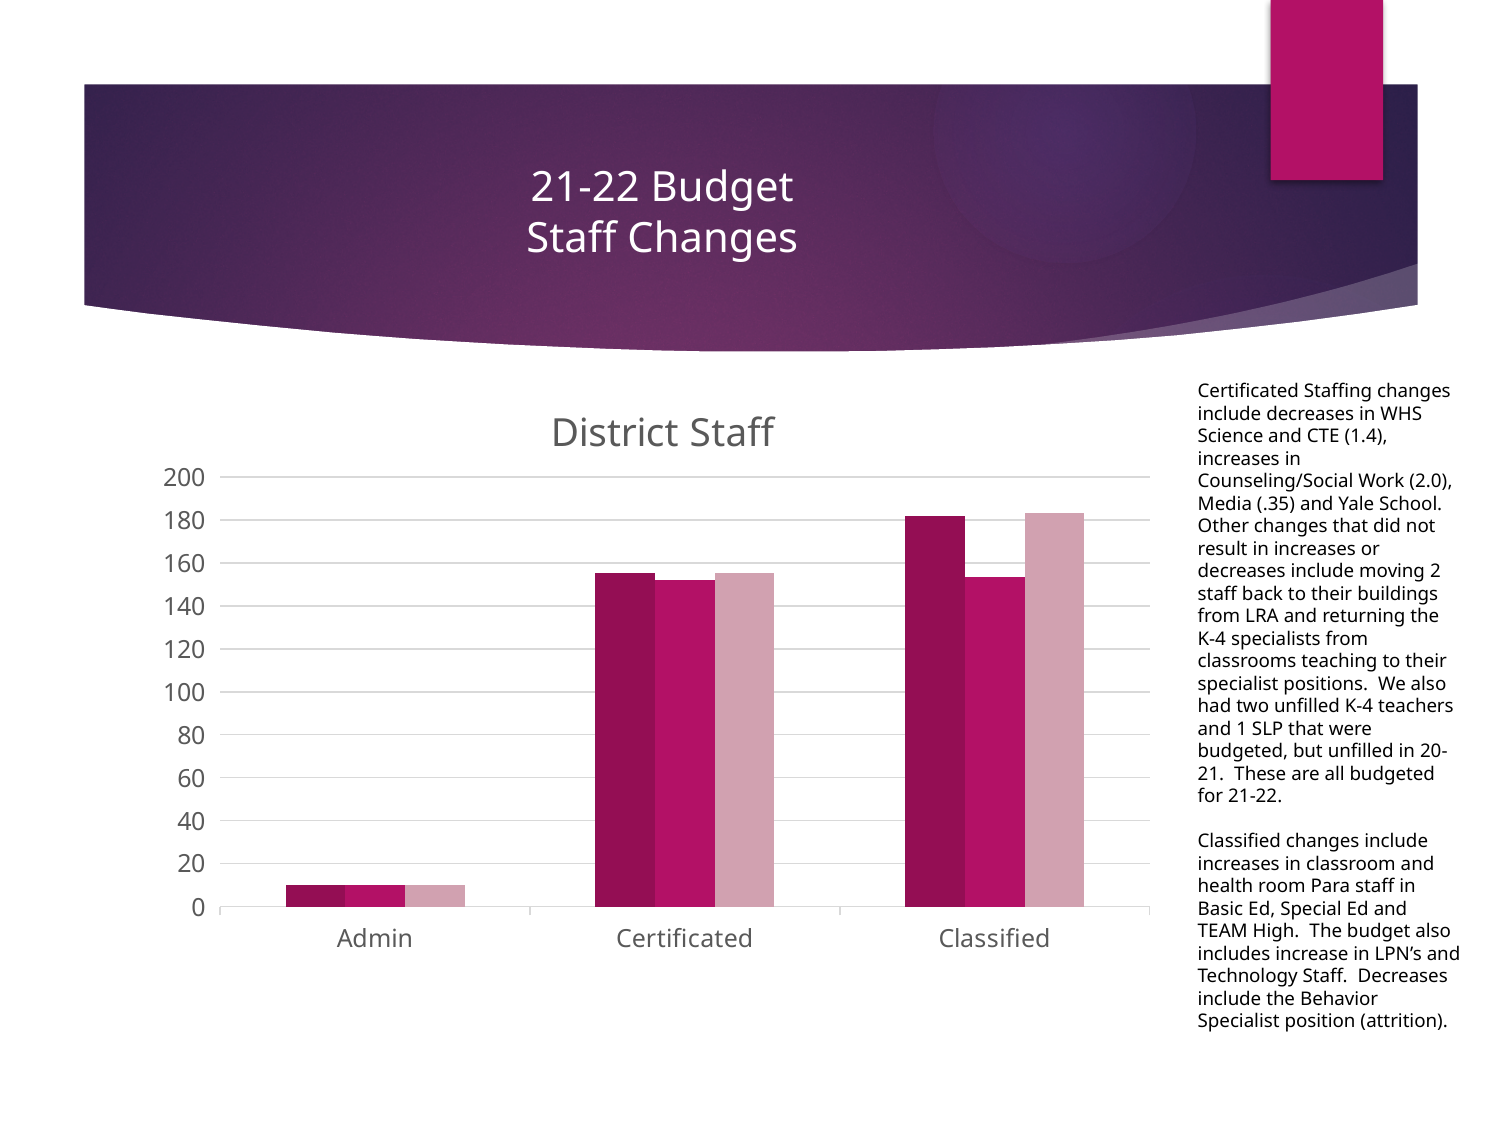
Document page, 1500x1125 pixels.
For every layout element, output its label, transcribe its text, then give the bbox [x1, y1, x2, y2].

title 21-22 Budget Staff Changes [142, 152, 1183, 269]
chart [141, 371, 1184, 1038]
text_box Certificated Staffing changes include decreases in WHS Science and CTE (1.4), increases in Counseling/Social Work (2.0), Media (.35) and Yale School. Other changes that did not result in increases or decreases include moving 2 staff back to their buildings from LRA and returning the K-4 specialists from classrooms teaching to their specialist positions. We also had two unfilled K-4 teachers and 1 SLP that were budgeted, but unfilled in 20-21. These are all budgeted for 21-22. Classified changes include increases in classroom and health room Para staff in Basic Ed, Special Ed and TEAM High. The budget also includes increase in LPN’s and Technology Staff. Decreases include the Behavior Specialist position (attrition). [1184, 371, 1475, 1039]
